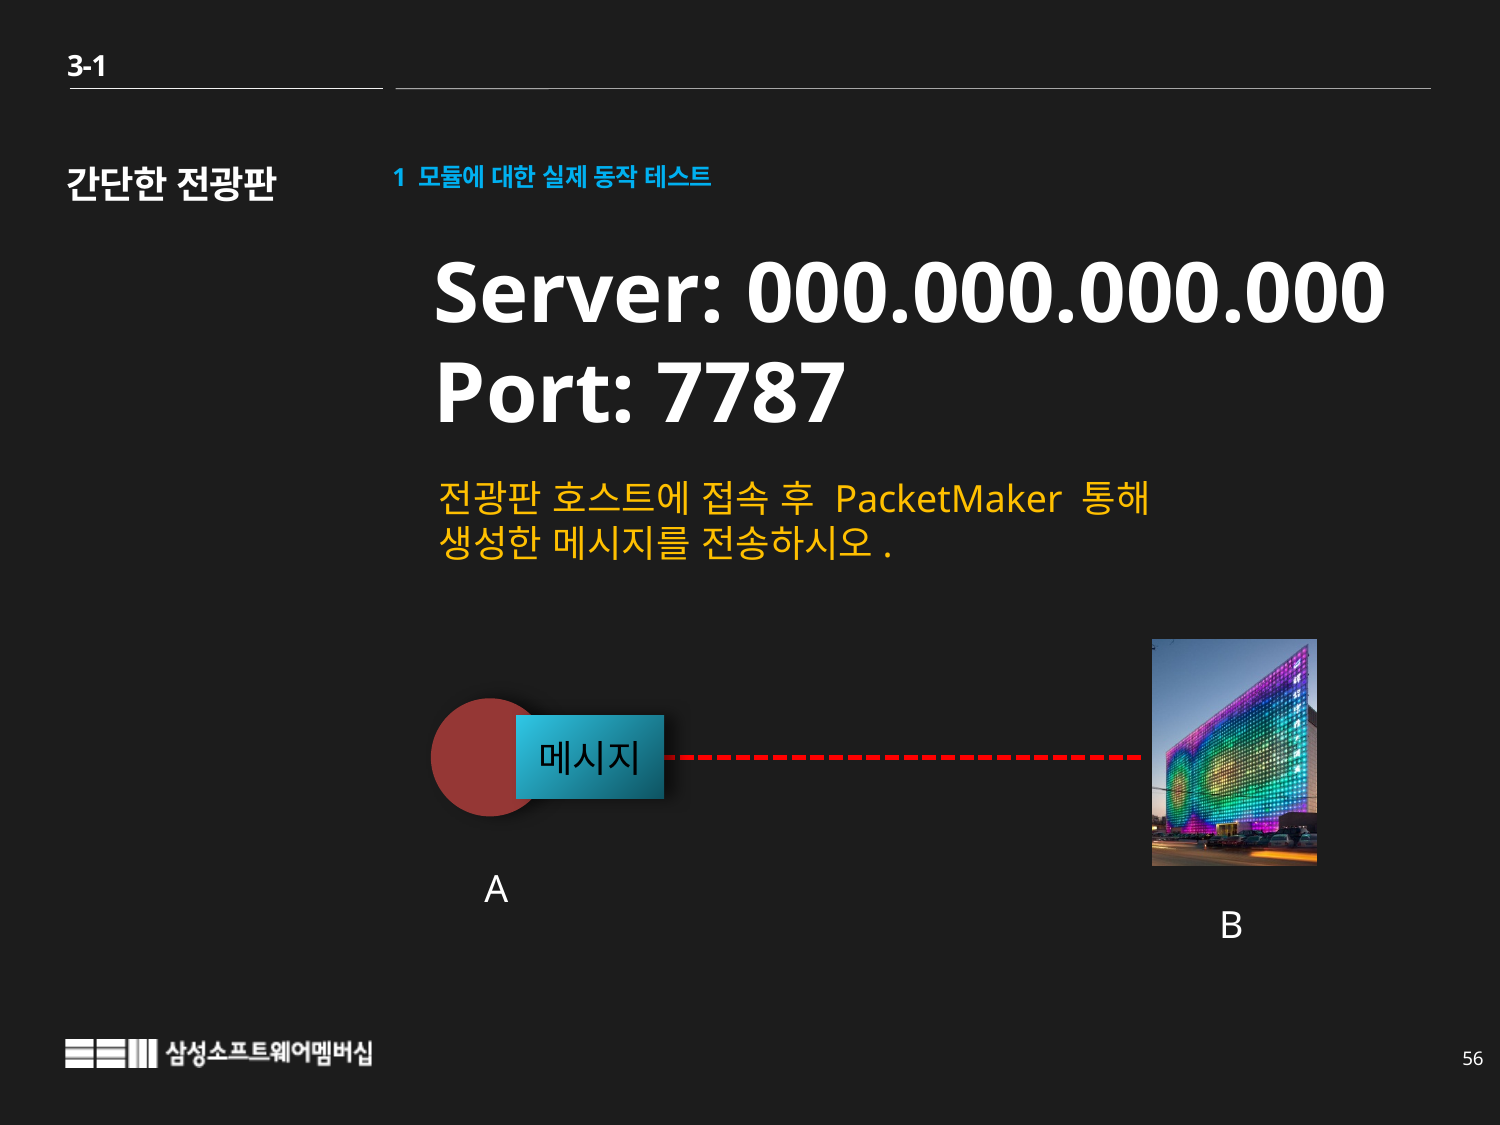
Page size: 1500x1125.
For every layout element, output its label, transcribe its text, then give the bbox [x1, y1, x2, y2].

text_box 1 모듈에 대한 실제 동작 테스트 [377, 154, 803, 199]
text_box 간단한 전광판 [51, 149, 338, 214]
text_box B [1204, 893, 1259, 953]
text_box 3-1 [52, 39, 123, 90]
text_box 메시지 [514, 714, 666, 801]
text_box 56 [1377, 1039, 1499, 1080]
text_box [428, 696, 524, 819]
text_box Server: 000.000.000.000 Port: 7787 [419, 231, 1403, 447]
picture [64, 1039, 375, 1068]
picture [1152, 638, 1318, 867]
text_box 전광판 호스트에 접속 후 PacketMaker 통해 생성한 메시지를 전송하시오. [423, 467, 1166, 573]
text_box A [469, 857, 524, 918]
